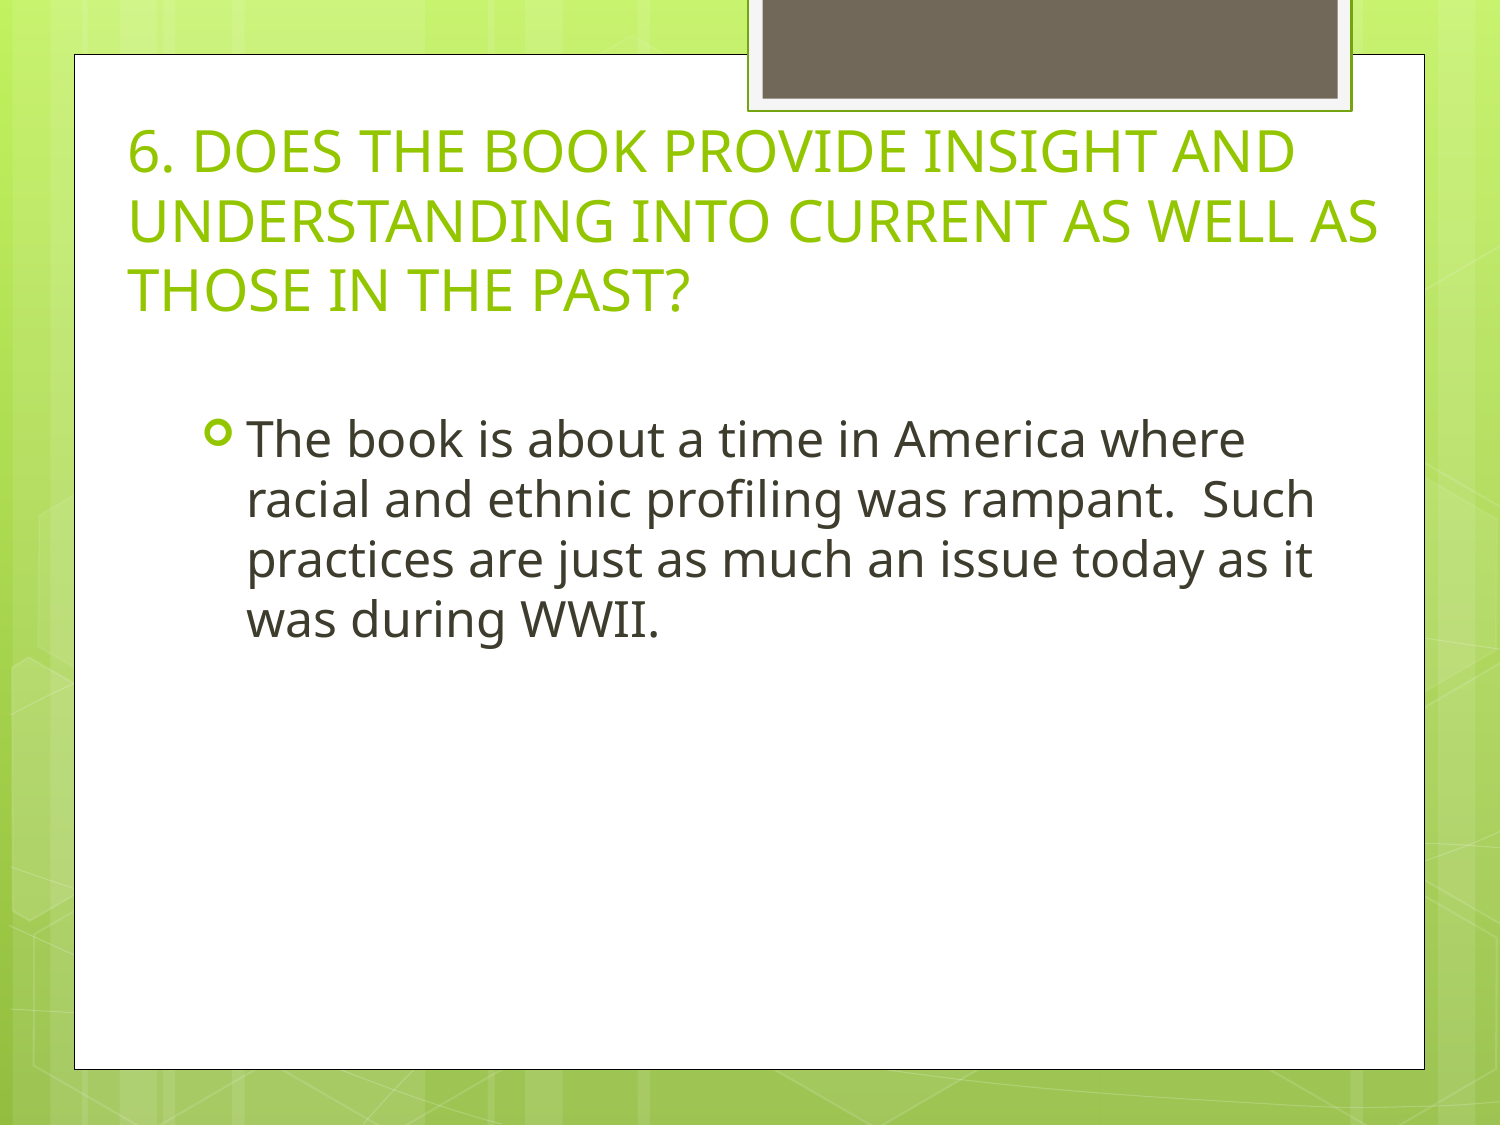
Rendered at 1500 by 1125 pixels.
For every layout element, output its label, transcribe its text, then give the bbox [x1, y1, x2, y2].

list The book is about a time in America where racial and ethnic profiling was rampant. Such practices are just as much an issue today as it was during WWII. [174, 399, 1354, 870]
title 6. DOES THE BOOK PROVIDE INSIGHT AND UNDERSTANDING INTO CURRENT AS WELL AS THOSE IN THE PAST? [112, 99, 1425, 332]
